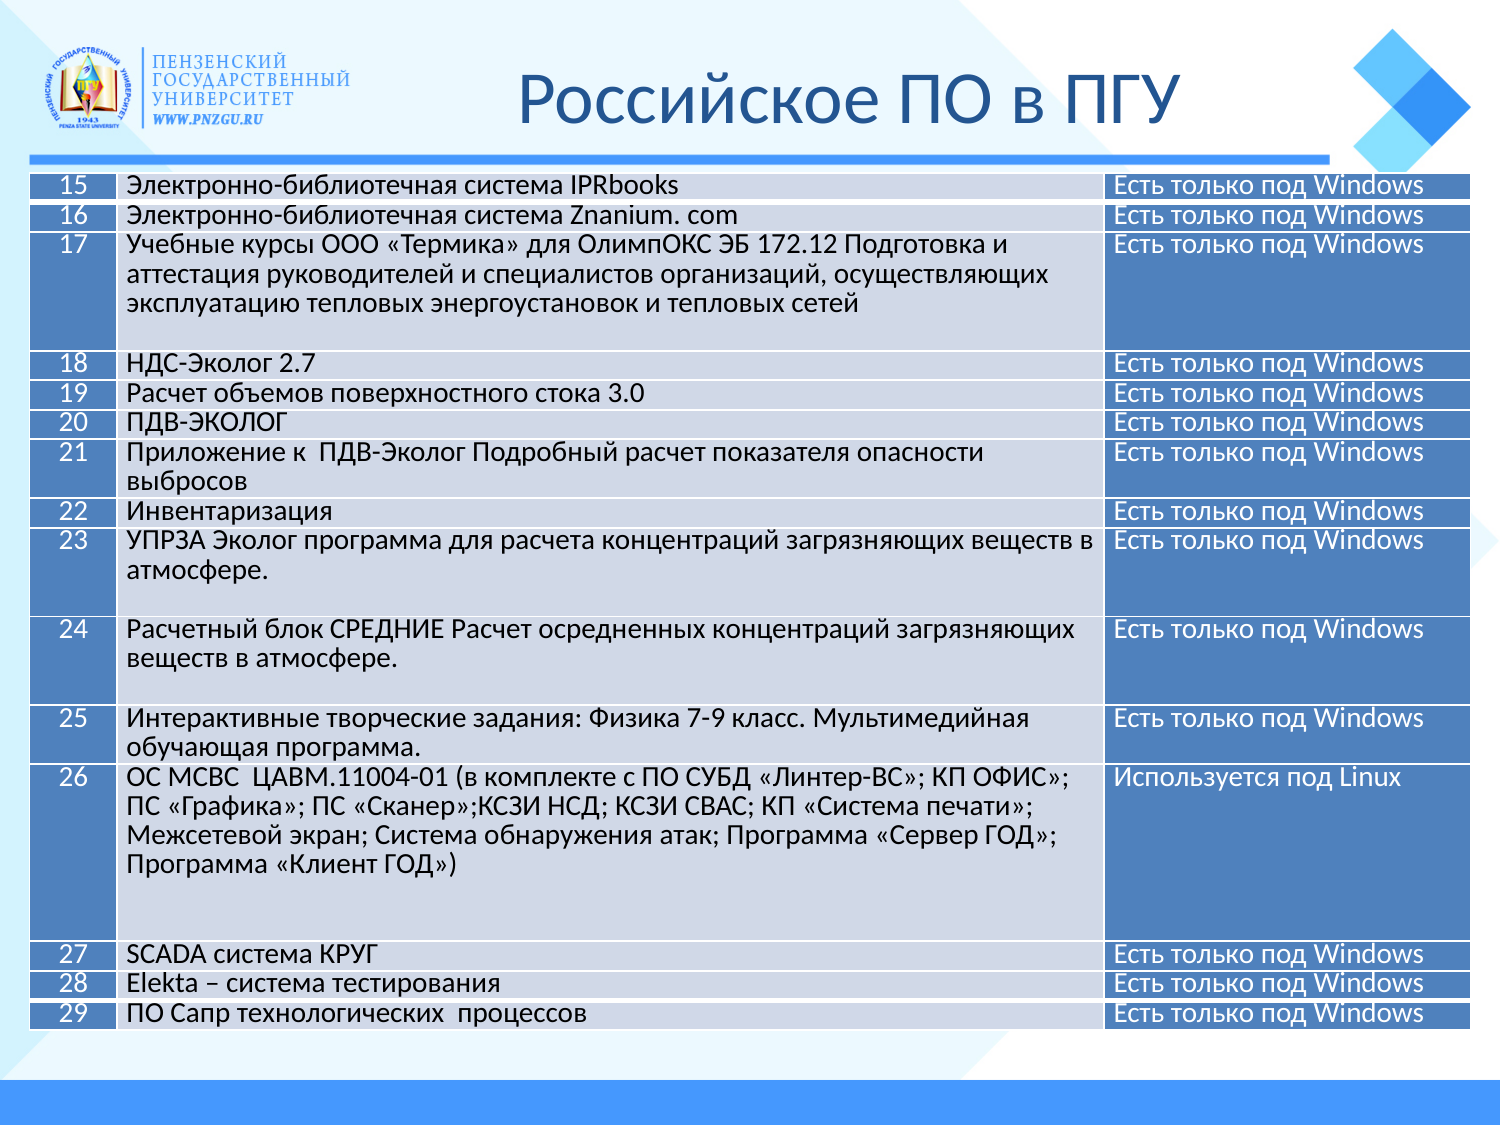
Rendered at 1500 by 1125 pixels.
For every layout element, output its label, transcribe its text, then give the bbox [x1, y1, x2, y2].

title Российское ПО в ПГУ [363, 45, 1336, 164]
table_cell 25 [30, 706, 116, 763]
table_cell ПДВ-ЭКОЛОГ [118, 411, 1103, 438]
table_cell ПО Сапр технологических процессов [118, 1003, 1103, 1029]
table_cell Приложение к ПДВ-Эколог Подробный расчет показателя опасности выбросов [118, 440, 1103, 497]
table_cell Есть только под Windows [1105, 499, 1470, 527]
table_cell Есть только под Windows [1105, 381, 1470, 409]
table_cell 19 [30, 381, 116, 409]
table_cell Есть только под Windows [1105, 1003, 1470, 1029]
table_cell Есть только под Windows [1105, 233, 1470, 350]
table_cell Есть только под Windows [1105, 411, 1470, 438]
table_header Есть только под Windows [1105, 174, 1470, 199]
picture [0, 0, 1500, 1125]
table_cell Инвентаризация [118, 499, 1103, 527]
table_cell 20 [30, 411, 116, 438]
table_cell Есть только под Windows [1105, 617, 1470, 704]
table_cell Есть только под Windows [1105, 440, 1470, 497]
table_cell Электронно-библиотечная система Znanium. com [118, 205, 1103, 231]
table_cell Расчетный блок СРЕДНИЕ Расчет осредненных концентраций загрязняющих веществ в атмосфере. [118, 617, 1103, 704]
table_cell 26 [30, 765, 116, 940]
table_cell Учебные курсы ООО «Термика» для ОлимпОКС ЭБ 172.12 Подготовка и аттестация руководителей и специалистов организаций, осуществляющих эксплуатацию тепловых энергоустановок и тепловых сетей [118, 233, 1103, 350]
table_cell Интерактивные творческие задания: Физика 7-9 класс. Мультимедийная обучающая программа. [118, 706, 1103, 763]
table_cell Есть только под Windows [1105, 205, 1470, 231]
table_cell НДС-Эколог 2.7 [118, 352, 1103, 379]
table_cell Есть только под Windows [1105, 706, 1470, 763]
table_cell SCADA система КРУГ [118, 942, 1103, 970]
table_cell 28 [30, 972, 116, 998]
table_cell 21 [30, 440, 116, 497]
table_cell 17 [30, 233, 116, 350]
table_cell 18 [30, 352, 116, 379]
table_cell Есть только под Windows [1105, 352, 1470, 379]
table_cell ОС МСВС ЦАВМ.11004-01 (в комплекте с ПО СУБД «Линтер-ВС»; КП ОФИС»; ПС «Графика»; ПС «Сканер»;КСЗИ НСД; КСЗИ СВАС; КП «Система печати»; Межсетевой экран; Система обнаружения атак; Программа «Сервер ГОД»; Программа «Клиент ГОД») [118, 765, 1103, 940]
table_cell 24 [30, 617, 116, 704]
table_cell Elekta – система тестирования [118, 972, 1103, 998]
table_cell Есть только под Windows [1105, 529, 1470, 616]
table_cell 22 [30, 499, 116, 527]
table_header Электронно-библиотечная система IPRbooks [118, 174, 1103, 199]
table_cell 23 [30, 529, 116, 616]
table_cell 29 [30, 1003, 116, 1029]
table_cell Есть только под Windows [1105, 942, 1470, 970]
table_cell Расчет объемов поверхностного стока 3.0 [118, 381, 1103, 409]
table_header 15 [30, 174, 116, 199]
table_cell Используется под Linux [1105, 765, 1470, 940]
table_cell УПРЗА Эколог программа для расчета концентраций загрязняющих веществ в атмосфере. [118, 529, 1103, 616]
table_cell Есть только под Windows [1105, 972, 1470, 998]
table_cell 16 [30, 205, 116, 231]
table_cell 27 [30, 942, 116, 970]
